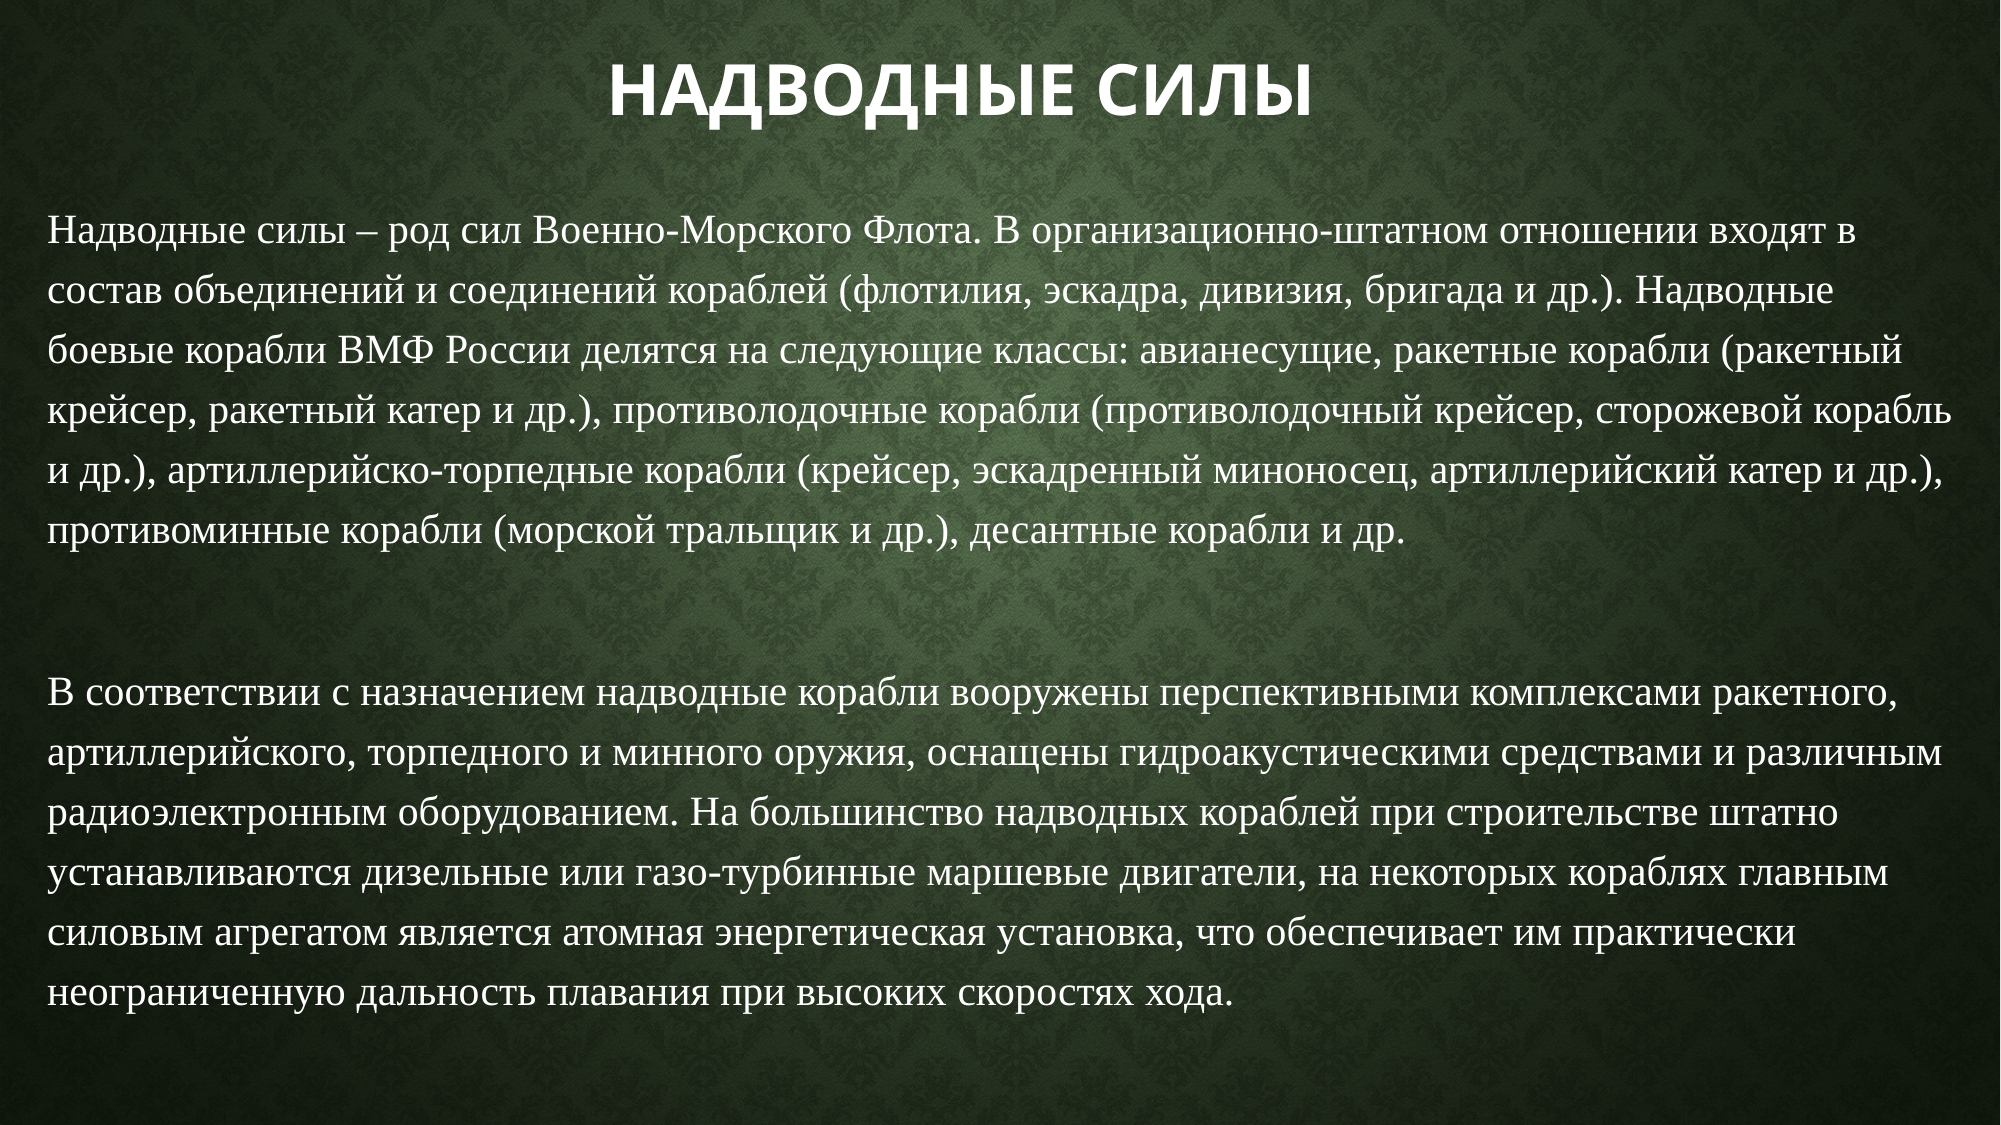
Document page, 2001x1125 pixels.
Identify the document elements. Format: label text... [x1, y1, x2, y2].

list Надводные силы – род сил Военно-Морского Флота. В организационно-штатном отношении входят в состав объединений и соединений кораблей (флотилия, эскадра, дивизия, бригада и др.). Надводные боевые корабли ВМФ России делятся на следующие классы: авианесущие, ракетные корабли (ракетный крейсер, ракетный катер и др.), противолодочные корабли (противолодочный крейсер, сторожевой корабль и др.), артиллерийско-торпедные корабли (крейсер, эскадренный миноносец, артиллерийский катер и др.), противоминные корабли (морской тральщик и др.), десантные корабли и др. В соответствии с назначением надводные корабли вооружены перспективными комплексами ракетного, артиллерийского, торпедного и минного оружия, оснащены гидроакустическими средствами и различным радиоэлектронным оборудованием. На большинство надводных кораблей при строительстве штатно устанавливаются дизельные или газо-турбинные маршевые двигатели, на некоторых кораблях главным силовым агрегатом является атомная энергетическая установка, что обеспечивает им практически неограниченную дальность плавания при высоких скоростях хода. [32, 184, 1985, 855]
title Надводные силы [163, 21, 1760, 139]
